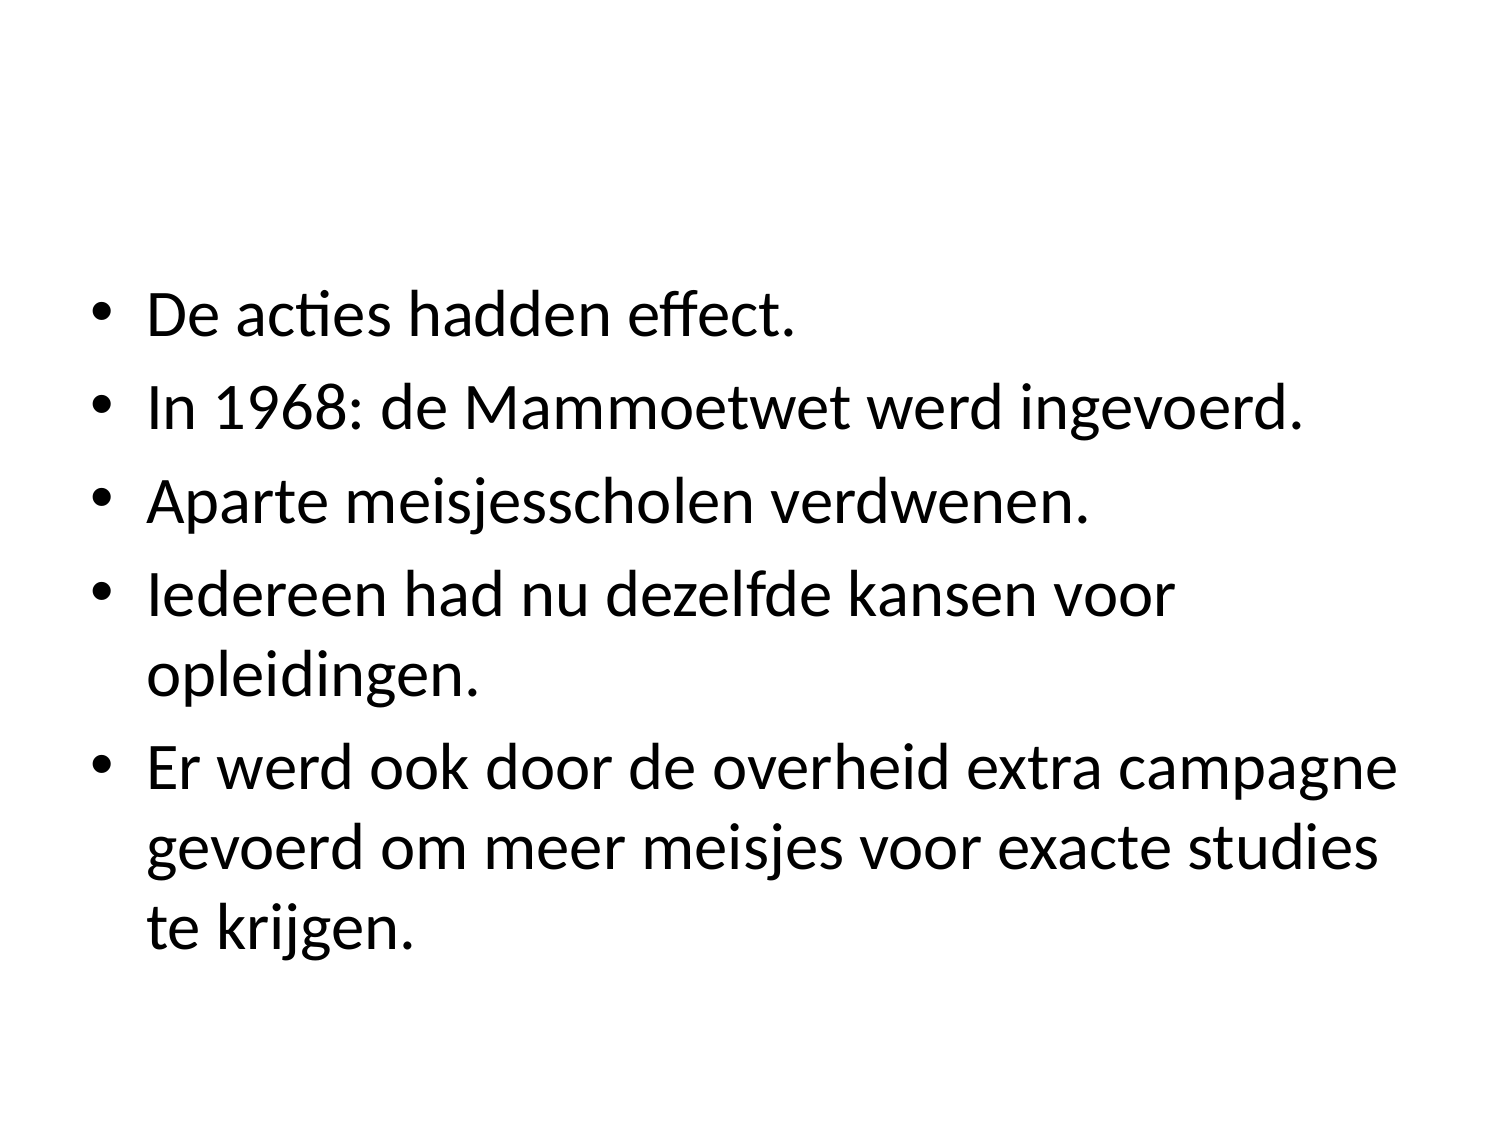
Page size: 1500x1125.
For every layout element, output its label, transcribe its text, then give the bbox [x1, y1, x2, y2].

list De acties hadden effect. In 1968: de Mammoetwet werd ingevoerd. Aparte meisjesscholen verdwenen. Iedereen had nu dezelfde kansen voor opleidingen. Er werd ook door de overheid extra campagne gevoerd om meer meisjes voor exacte studies te krijgen. [75, 262, 1425, 1005]
